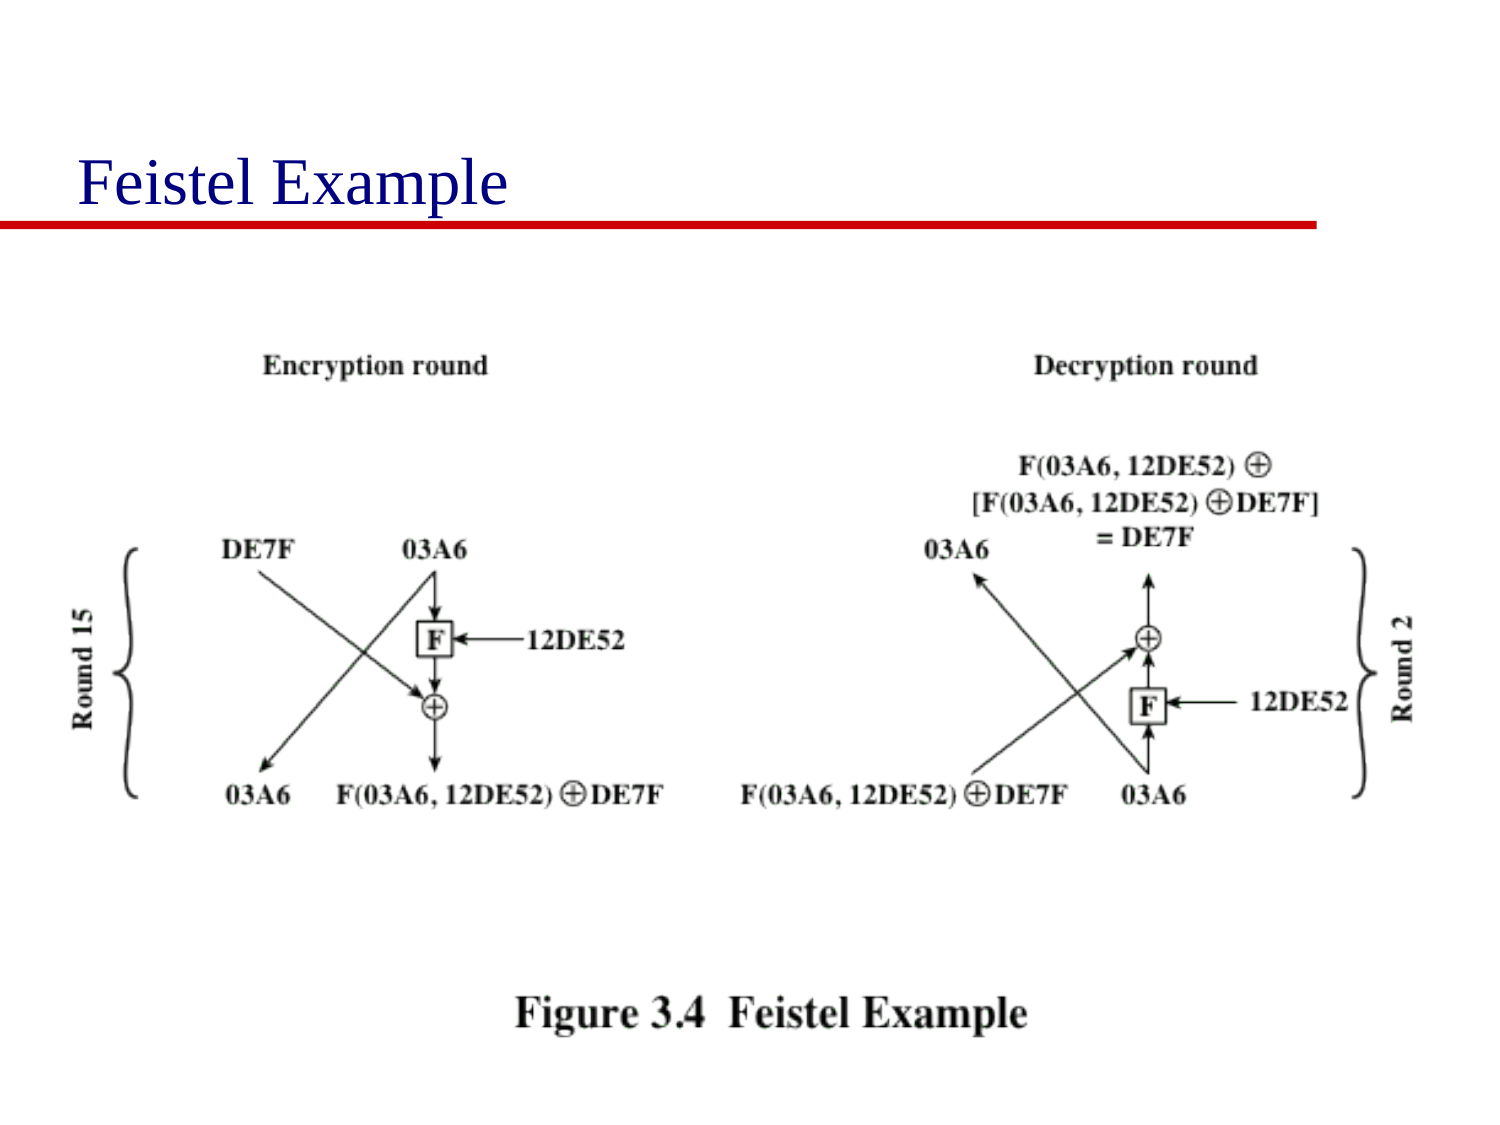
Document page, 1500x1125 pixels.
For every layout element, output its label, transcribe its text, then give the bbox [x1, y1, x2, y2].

title Feistel Example [62, 43, 1338, 226]
picture [2, 287, 1500, 1101]
